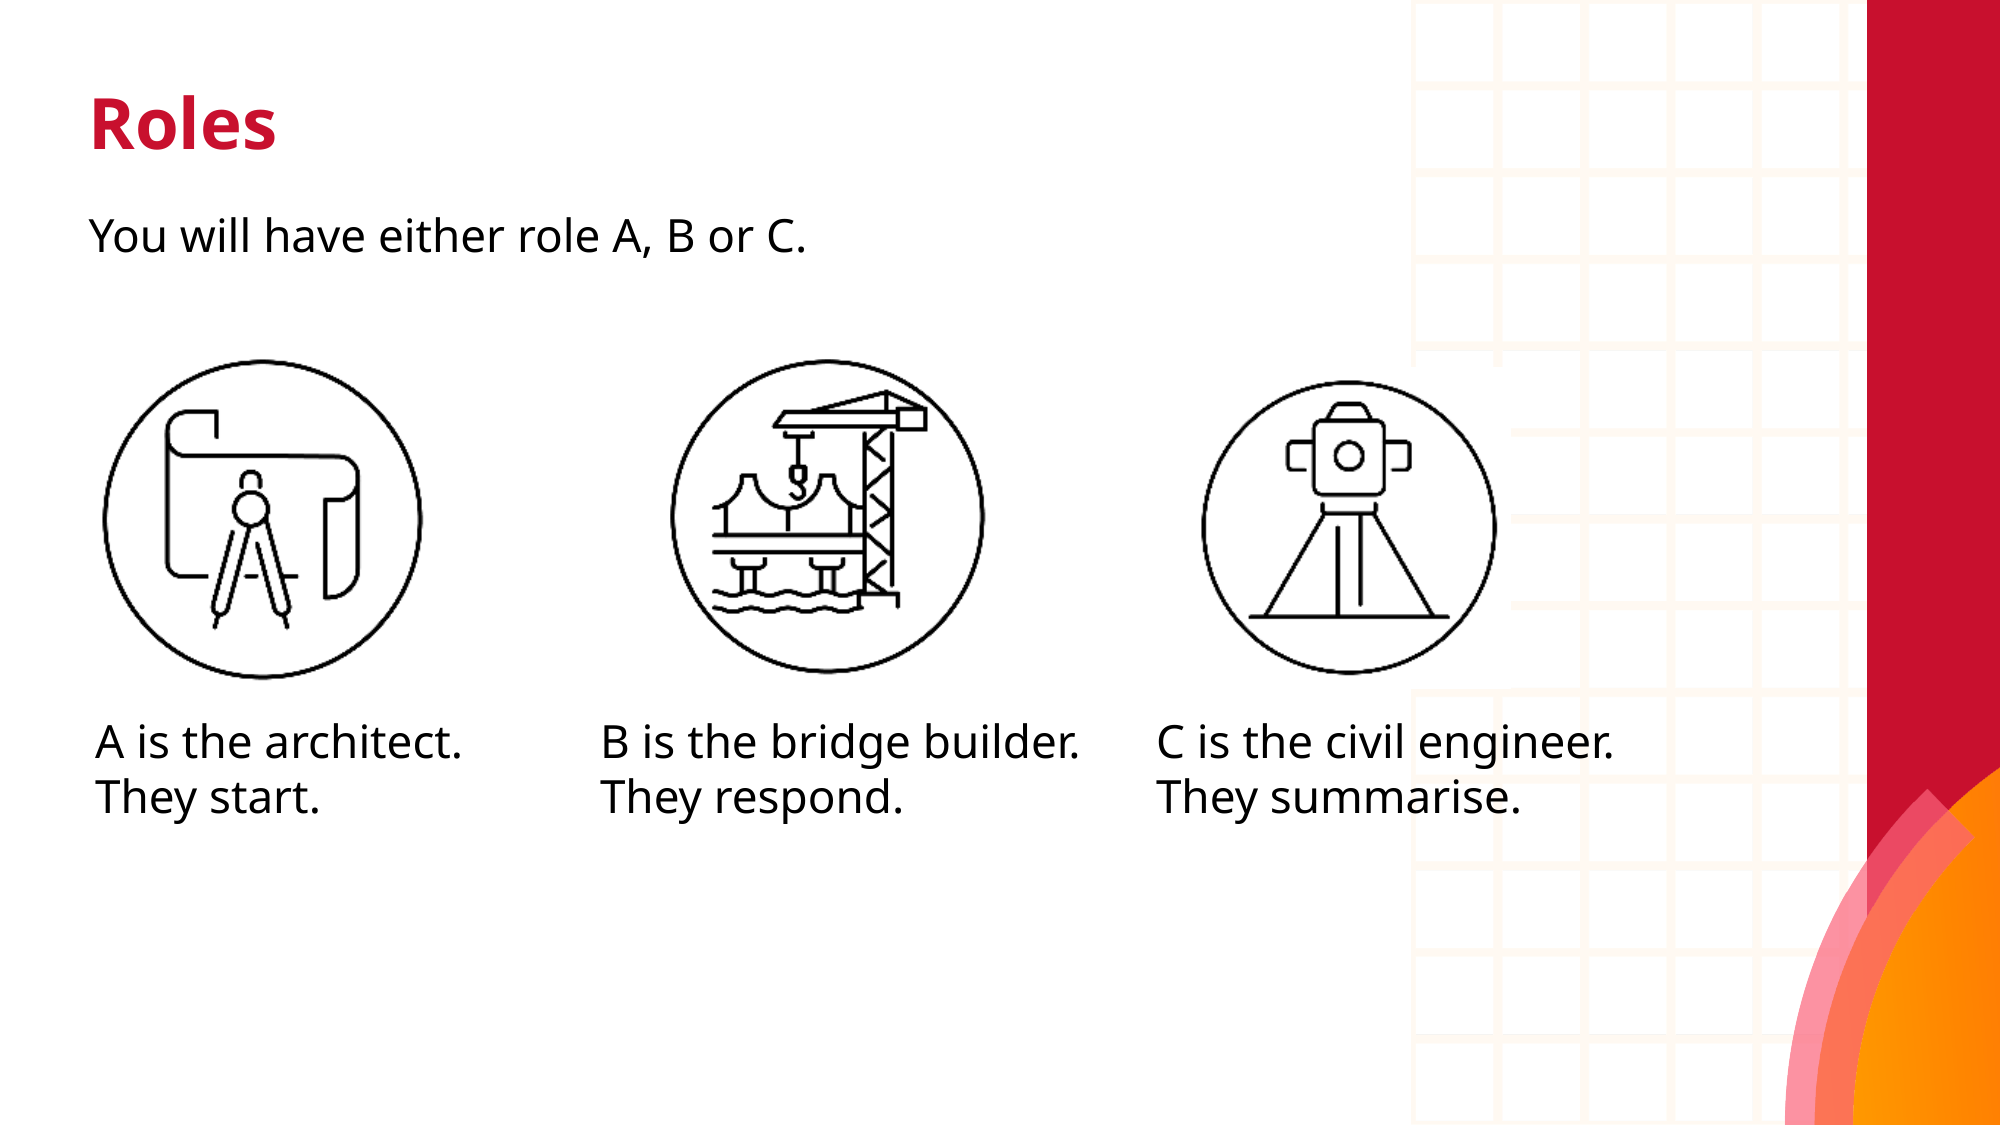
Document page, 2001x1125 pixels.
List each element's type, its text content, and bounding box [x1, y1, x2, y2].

picture [88, 345, 438, 695]
list You will have either role A, B or C. [88, 206, 1782, 279]
text_box B is the bridge builder. They respond. [585, 705, 1141, 831]
title Roles [88, 88, 1743, 161]
picture [656, 345, 1000, 689]
picture [1188, 0, 2000, 1125]
text_box C is the civil engineer. They summarise. [1141, 705, 1730, 831]
text_box A is the architect. They start. [80, 705, 585, 831]
